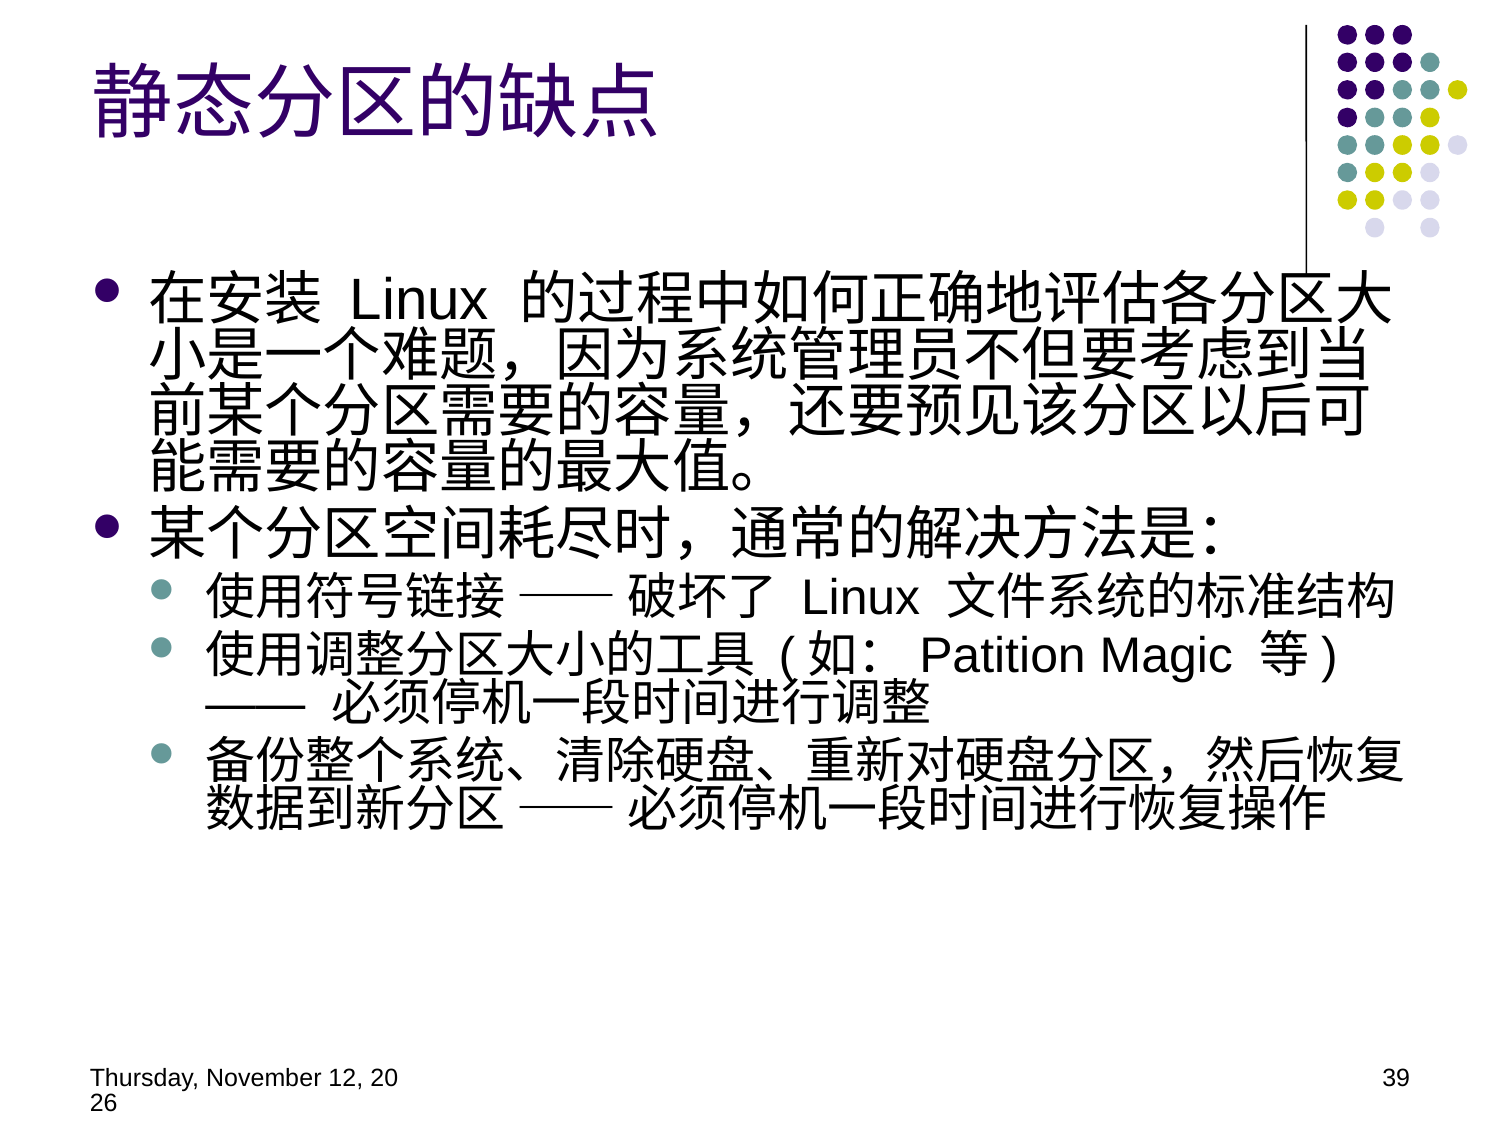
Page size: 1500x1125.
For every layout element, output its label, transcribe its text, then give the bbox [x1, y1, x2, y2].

footer [360, 1023, 1247, 1099]
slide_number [75, 1024, 425, 1100]
slide_number 39 [1074, 1024, 1425, 1100]
title 静态分区的缺点 [76, 42, 1428, 230]
list 在安装 Linux 的过程中如何正确地评估各分区大小是一个难题，因为系统管理员不但要考虑到当前某个分区需要的容量，还要预见该分区以后可能需要的容量的最大值。 某个分区空间耗尽时，通常的解决方法是： 使用符号链接 —— 破坏了 Linux 文件系统的标准结构 使用调整分区大小的工具 (如：Patition Magic 等) —— 必须停机一段时间进行调整 备份整个系统、清除硬盘、重新对硬盘分区，然后恢复数据到新分区 —— 必须停机一段时间进行恢复操作 [76, 266, 1428, 1011]
